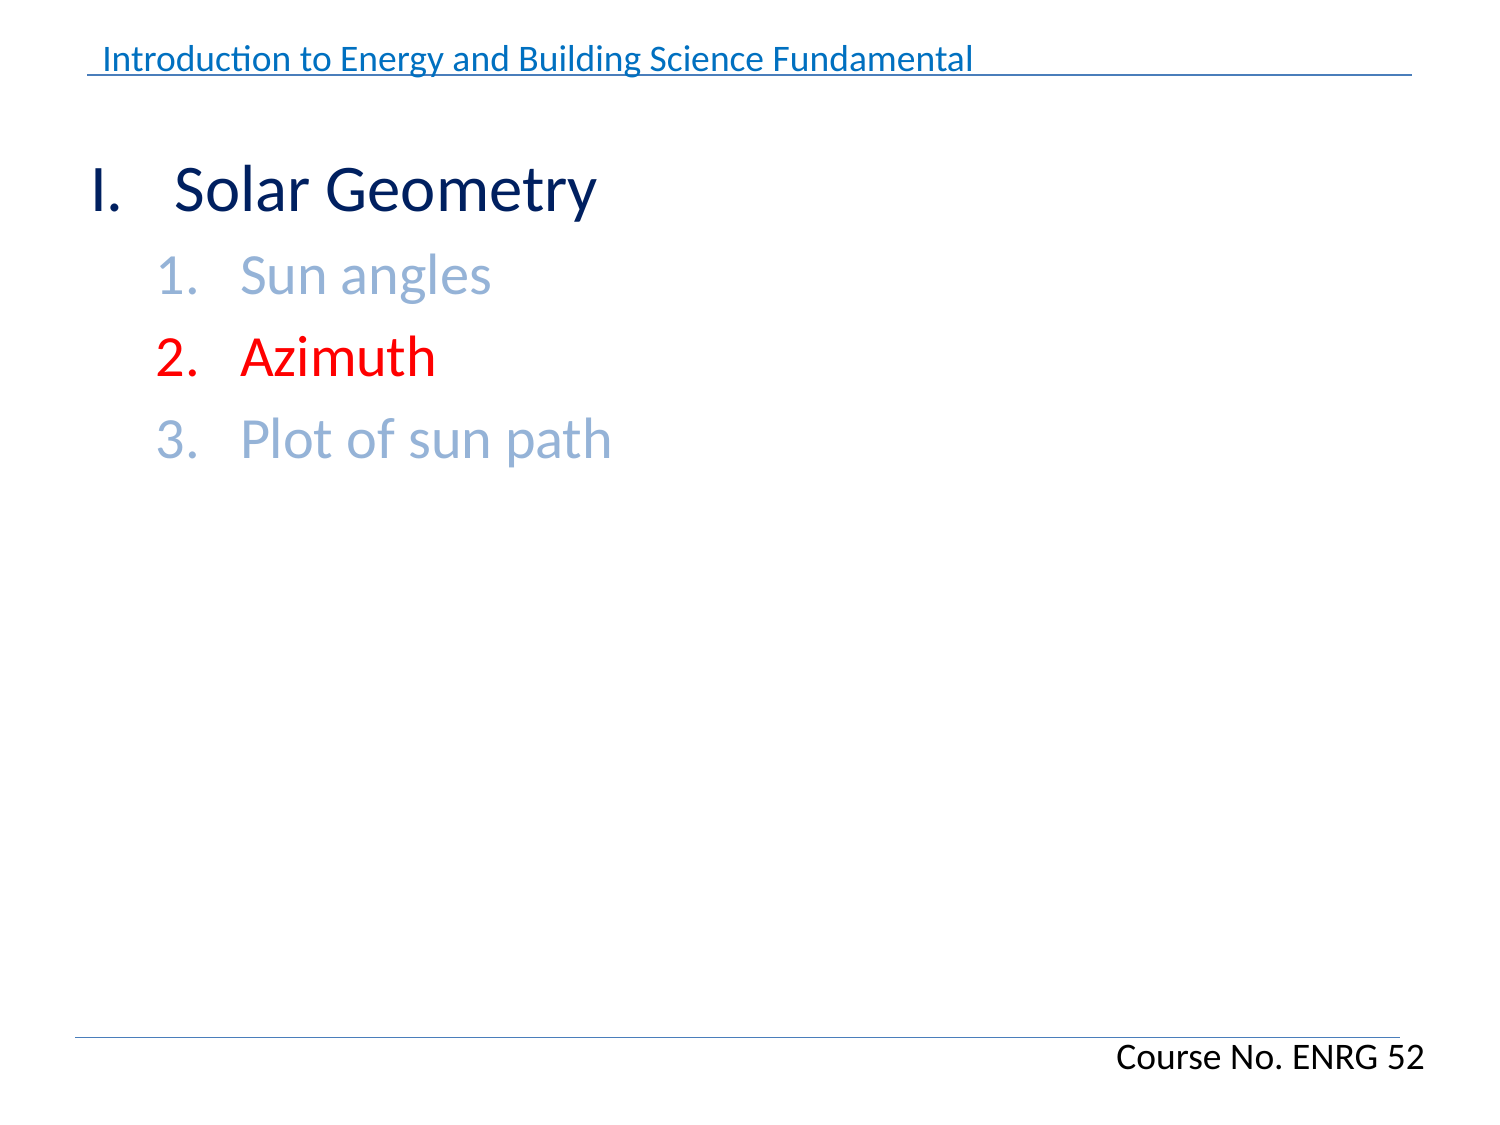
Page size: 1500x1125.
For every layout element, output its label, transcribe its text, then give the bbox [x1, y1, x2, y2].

list Solar Geometry Sun angles Azimuth Plot of sun path [75, 137, 1425, 625]
